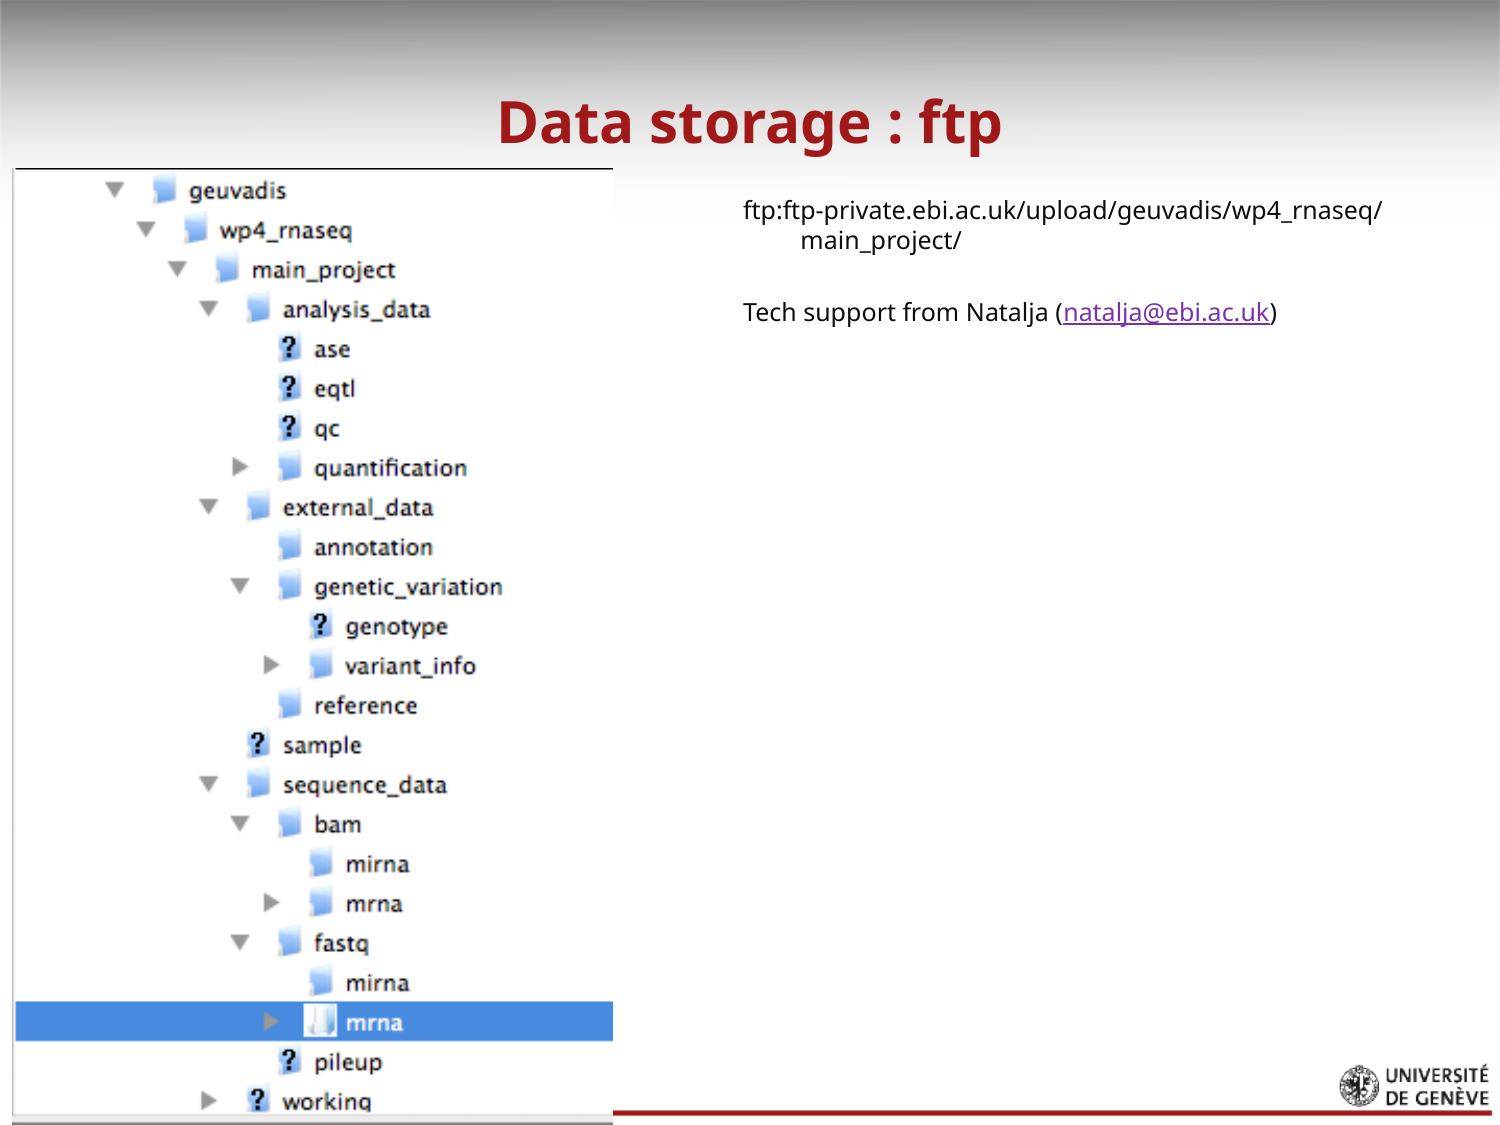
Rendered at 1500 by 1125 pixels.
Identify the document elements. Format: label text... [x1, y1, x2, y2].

picture [0, 0, 1500, 1125]
title Data storage : ftp [90, 17, 1410, 163]
list ftp:ftp-private.ebi.ac.uk/upload/geuvadis/wp4_rnaseq/main_project/ Tech support from Natalja (natalja@ebi.ac.uk) [728, 187, 1500, 1038]
